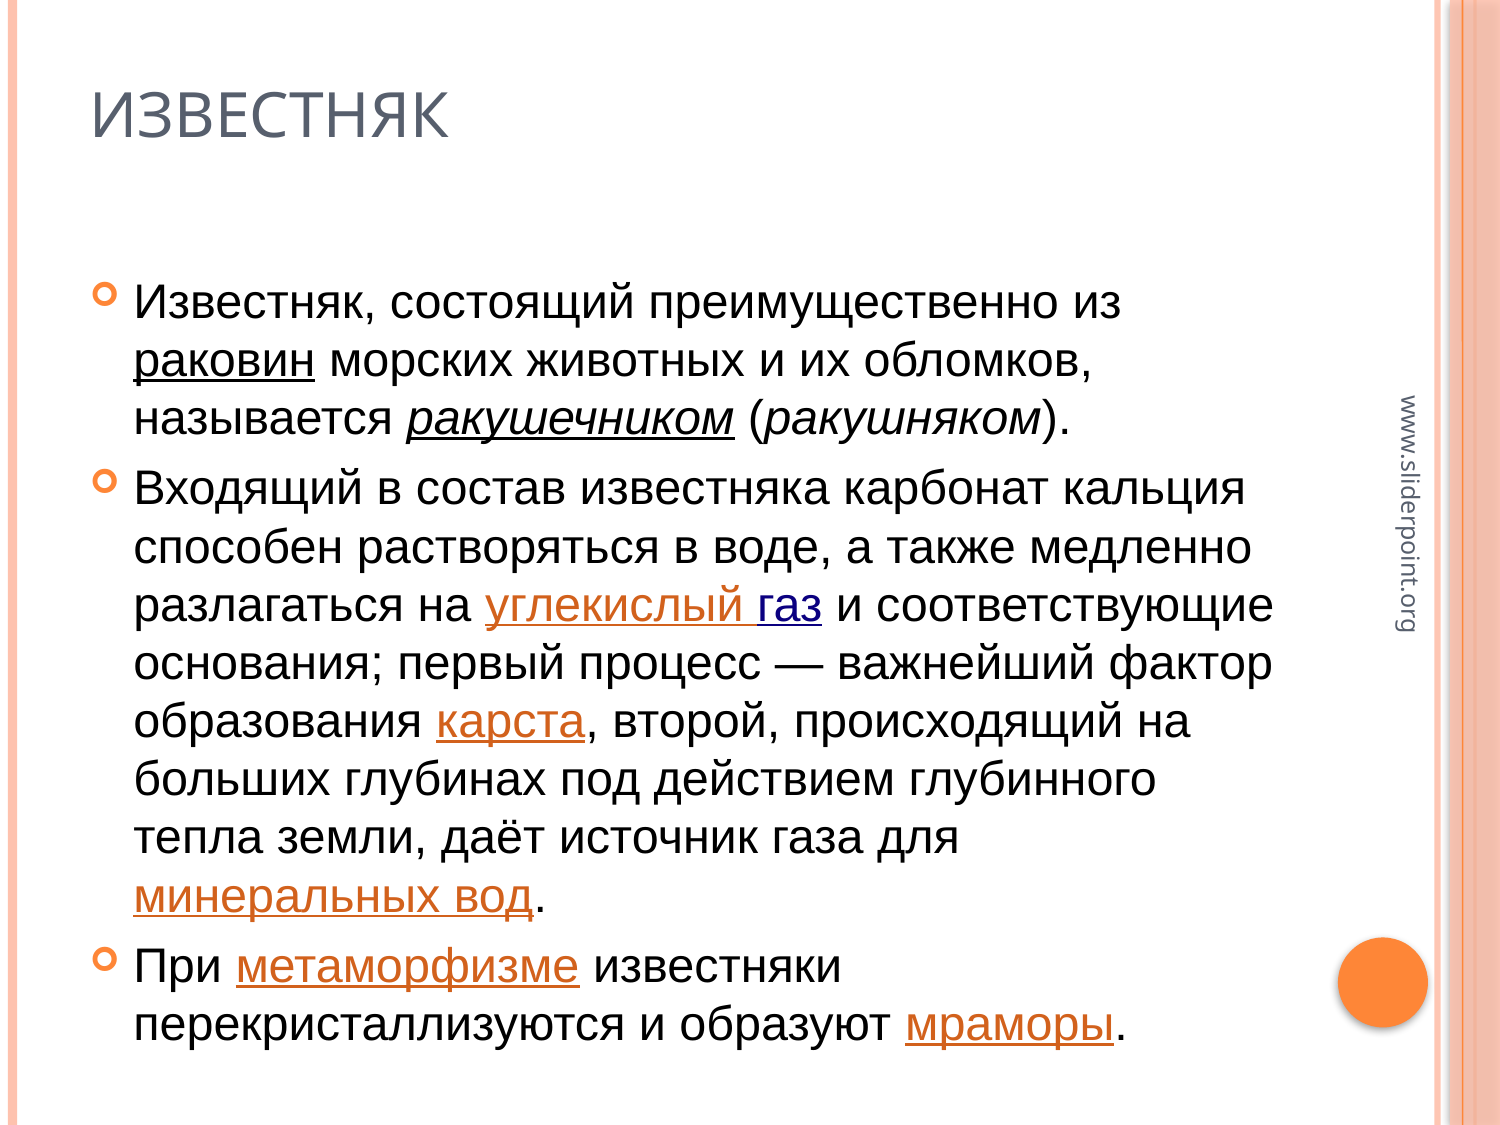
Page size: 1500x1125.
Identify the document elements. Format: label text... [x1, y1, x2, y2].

footer www.sliderpoint.org [1379, 380, 1440, 906]
title Известняк [75, 45, 1300, 233]
list Известняк, состоящий преимущественно из раковин морских животных и их обломков, называется ракушечником (ракушняком). Входящий в состав известняка карбонат кальция способен растворяться в воде, а также медленно разлагаться на углекислый газ и соответствующие основания; первый процесс — важнейший фактор образования карста, второй, происходящий на больших глубинах под действием глубинного тепла земли, даёт источник газа для минеральных вод. При метаморфизме известняки перекристаллизуются и образуют мраморы. [75, 262, 1300, 1062]
